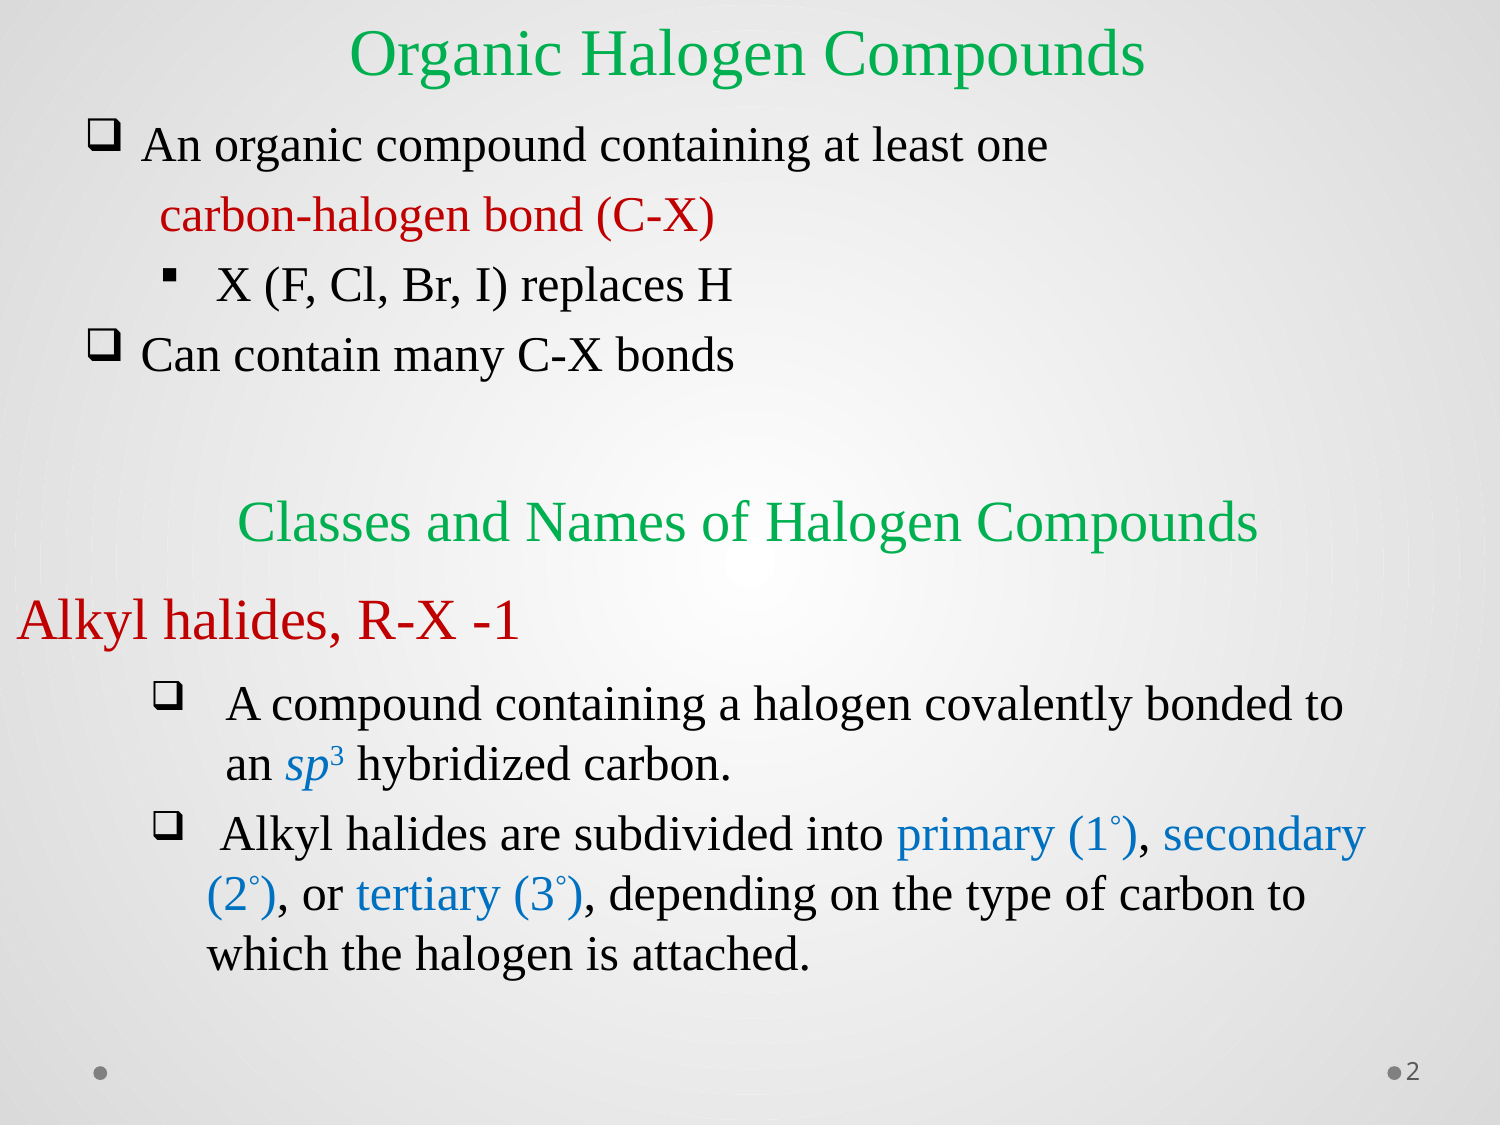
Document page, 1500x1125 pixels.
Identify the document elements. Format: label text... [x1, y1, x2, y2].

slide_number 2 [1401, 1042, 1494, 1103]
text_box Organic Halogen Compounds [265, 1, 1232, 96]
text_box A compound containing a halogen covalently bonded to an sp3 hybridized carbon. Alkyl halides are subdivided into primary (1°), secondary (2°), or tertiary (3°), depending on the type of carbon to which the halogen is attached. [135, 663, 1388, 988]
text_box An organic compound containing at least one carbon-halogen bond (C-X) X (F, Cl, Br, I) replaces H Can contain many C-X bonds [69, 103, 1169, 389]
text_box 1- Alkyl halides, R-X [1, 574, 536, 660]
text_box Classes and Names of Halogen Compounds [200, 475, 1297, 561]
